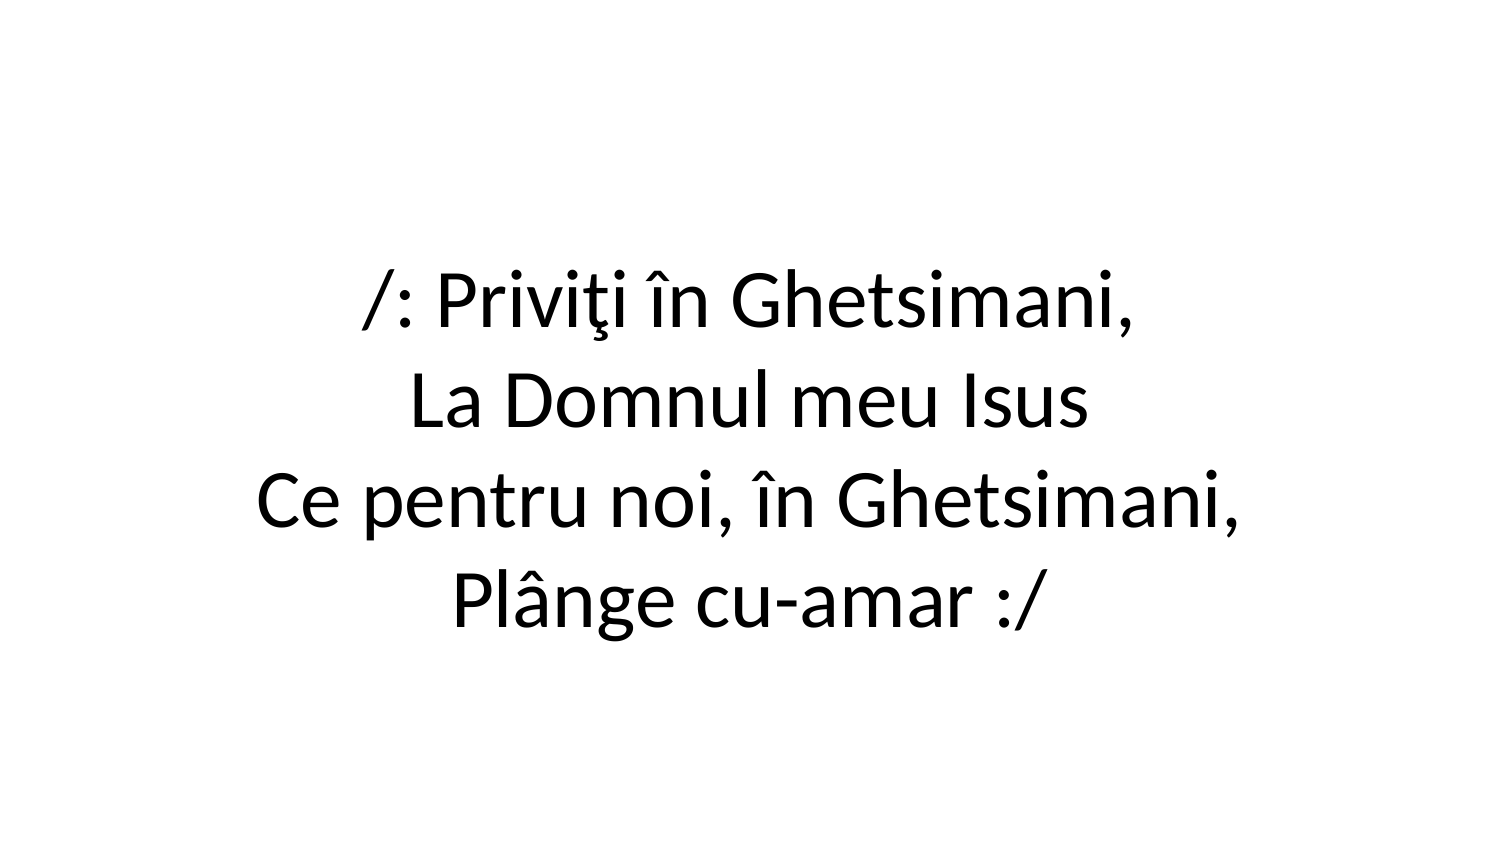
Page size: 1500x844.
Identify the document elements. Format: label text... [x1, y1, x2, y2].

text_box /: Priviţi în Ghetsimani, La Domnul meu Isus Ce pentru noi, în Ghetsimani, Plânge cu-amar :/ [241, 192, 1259, 652]
